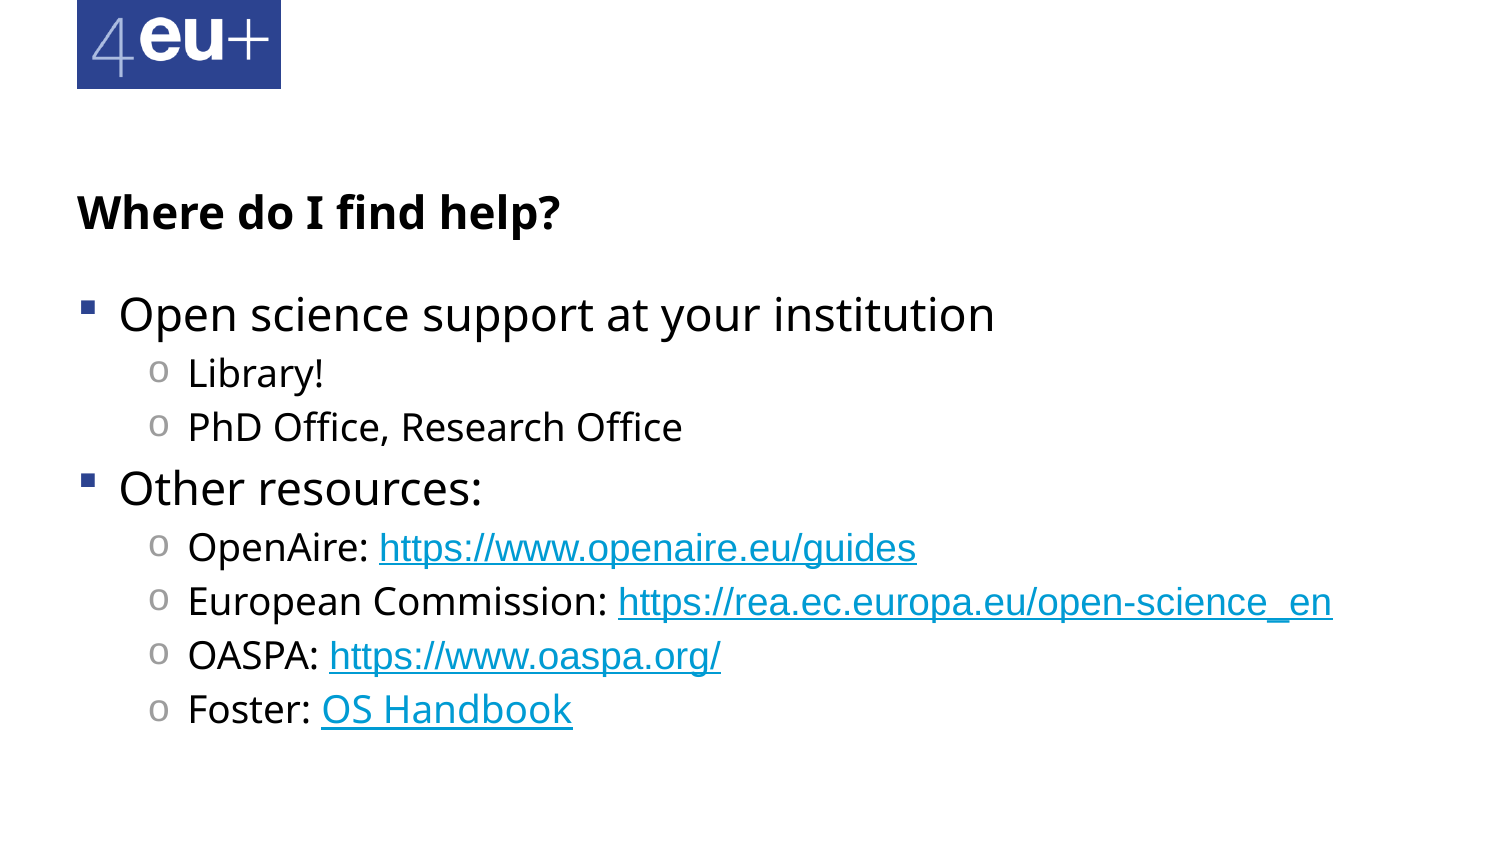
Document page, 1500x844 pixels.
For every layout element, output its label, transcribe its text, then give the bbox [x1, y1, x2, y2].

list Open science support at your institution Library! PhD Office, Research Office Other resources: OpenAire: https://www.openaire.eu/guides European Commission: https://rea.ec.europa.eu/open-science_en OASPA: https://www.oaspa.org/ Foster: OS Handbook [62, 277, 1439, 753]
picture [77, 0, 281, 89]
title Where do I find help? [62, 176, 1439, 277]
